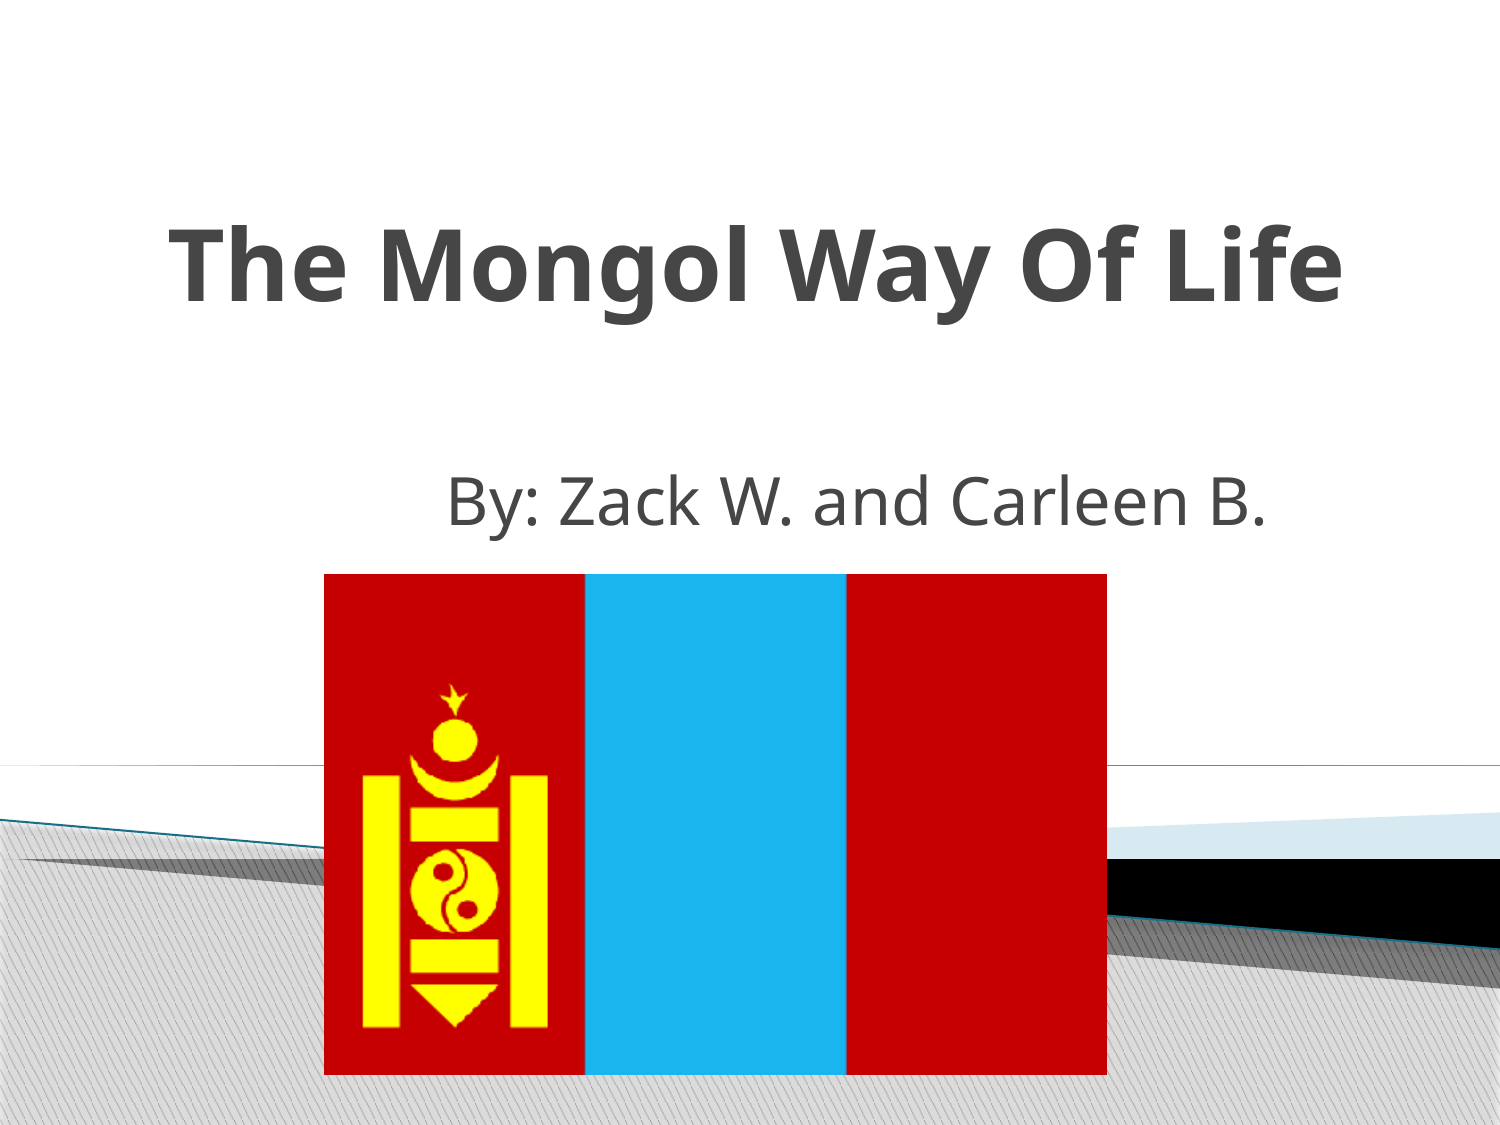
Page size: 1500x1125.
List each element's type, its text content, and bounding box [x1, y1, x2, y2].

title The Mongol Way Of Life [112, 87, 1388, 329]
picture [5, 574, 1500, 1076]
subtitle By: Zack W. and Carleen B. [237, 362, 1288, 675]
